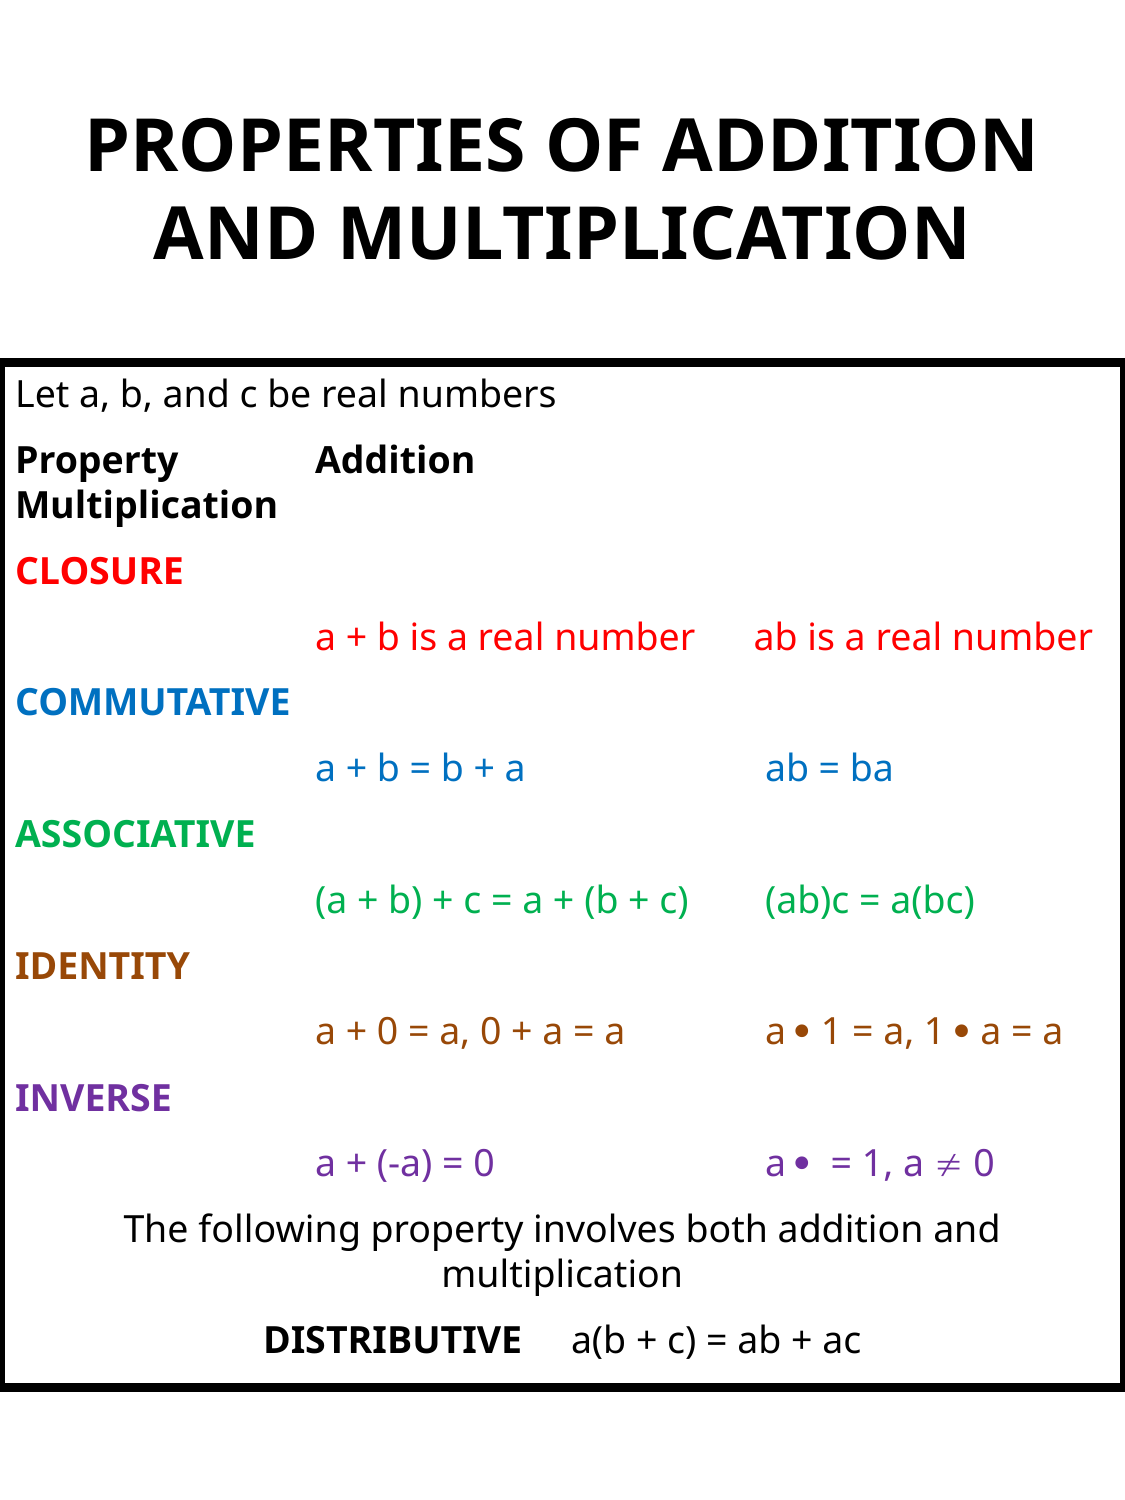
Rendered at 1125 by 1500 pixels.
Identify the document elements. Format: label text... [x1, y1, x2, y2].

text_box Let a, b, and c be real numbers Property Addition Multiplication CLOSURE a + b is a real number ab is a real number COMMUTATIVE a + b = b + a ab = ba ASSOCIATIVE (a + b) + c = a + (b + c) (ab)c = a(bc) IDENTITY a + 0 = a, 0 + a = a a  1 = a, 1  a = a INVERSE a + (-a) = 0 a  = 1, a  0 The following property involves both addition and multiplication DISTRIBUTIVE a(b + c) = ab + ac [0, 362, 1125, 1388]
title PROPERTIES OF ADDITION AND MULTIPLICATION [56, 60, 1069, 362]
